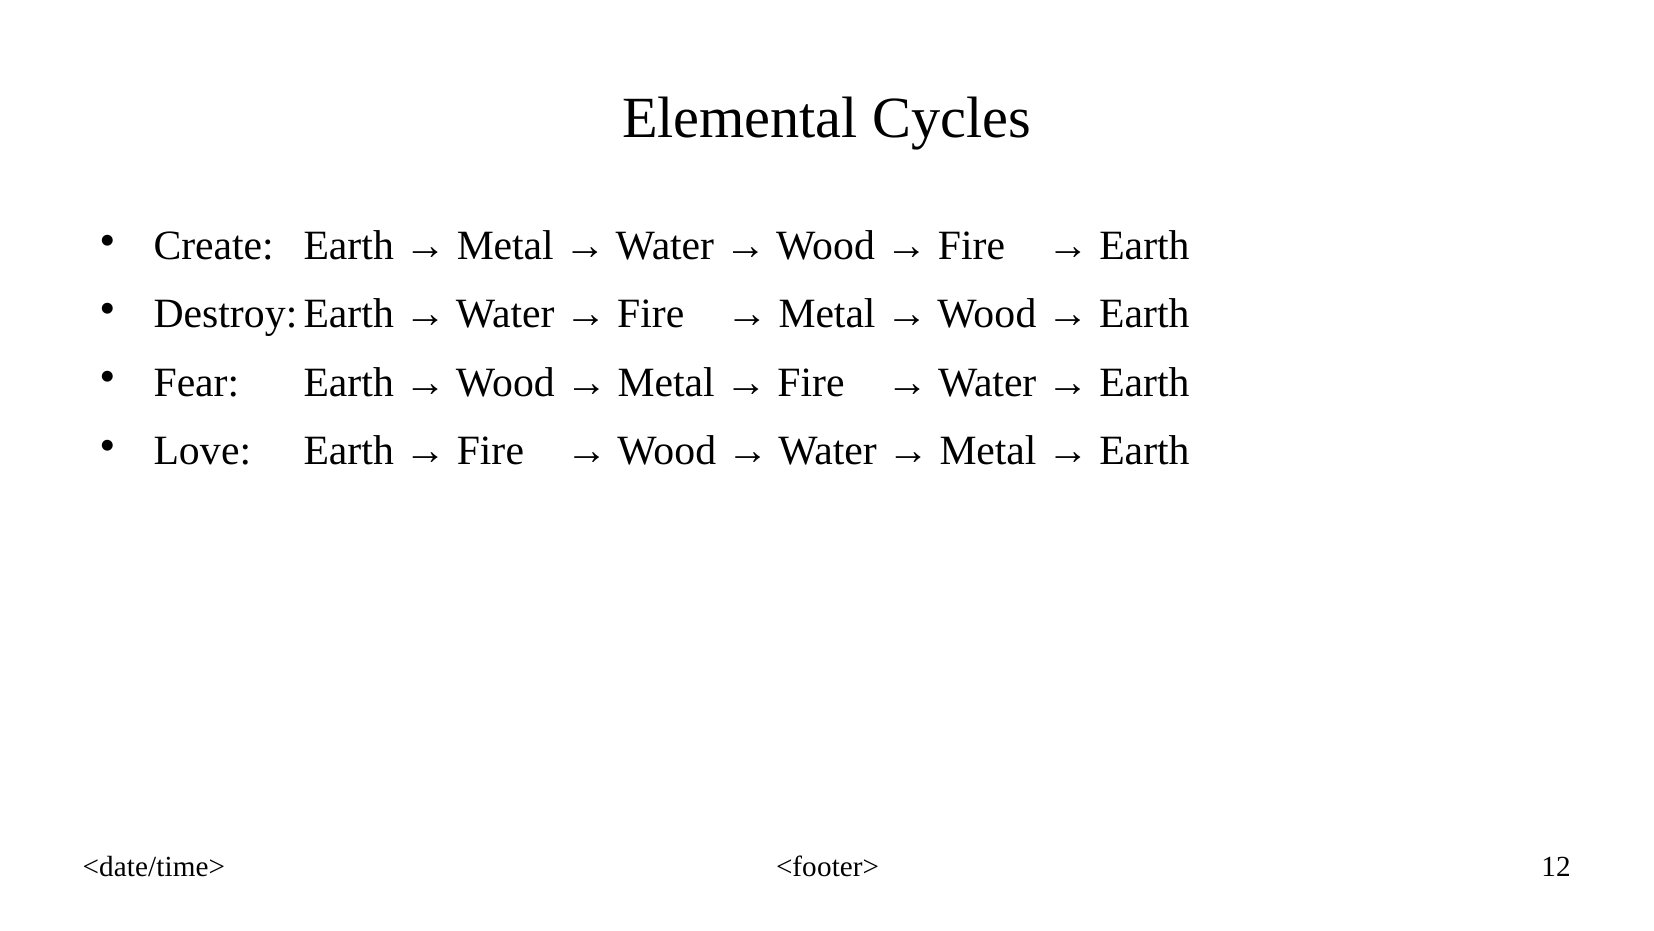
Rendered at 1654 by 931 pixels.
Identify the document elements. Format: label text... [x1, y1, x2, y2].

text_box Elemental Cycles [82, 37, 1571, 193]
text_box Create: Earth → Metal → Water → Wood → Fire → Earth Destroy: Earth → Water → Fire → Metal → Wood → Earth Fear: Earth → Wood → Metal → Fire → Water → Earth Love: Earth → Fire → Wood → Water → Metal → Earth [82, 217, 1571, 758]
